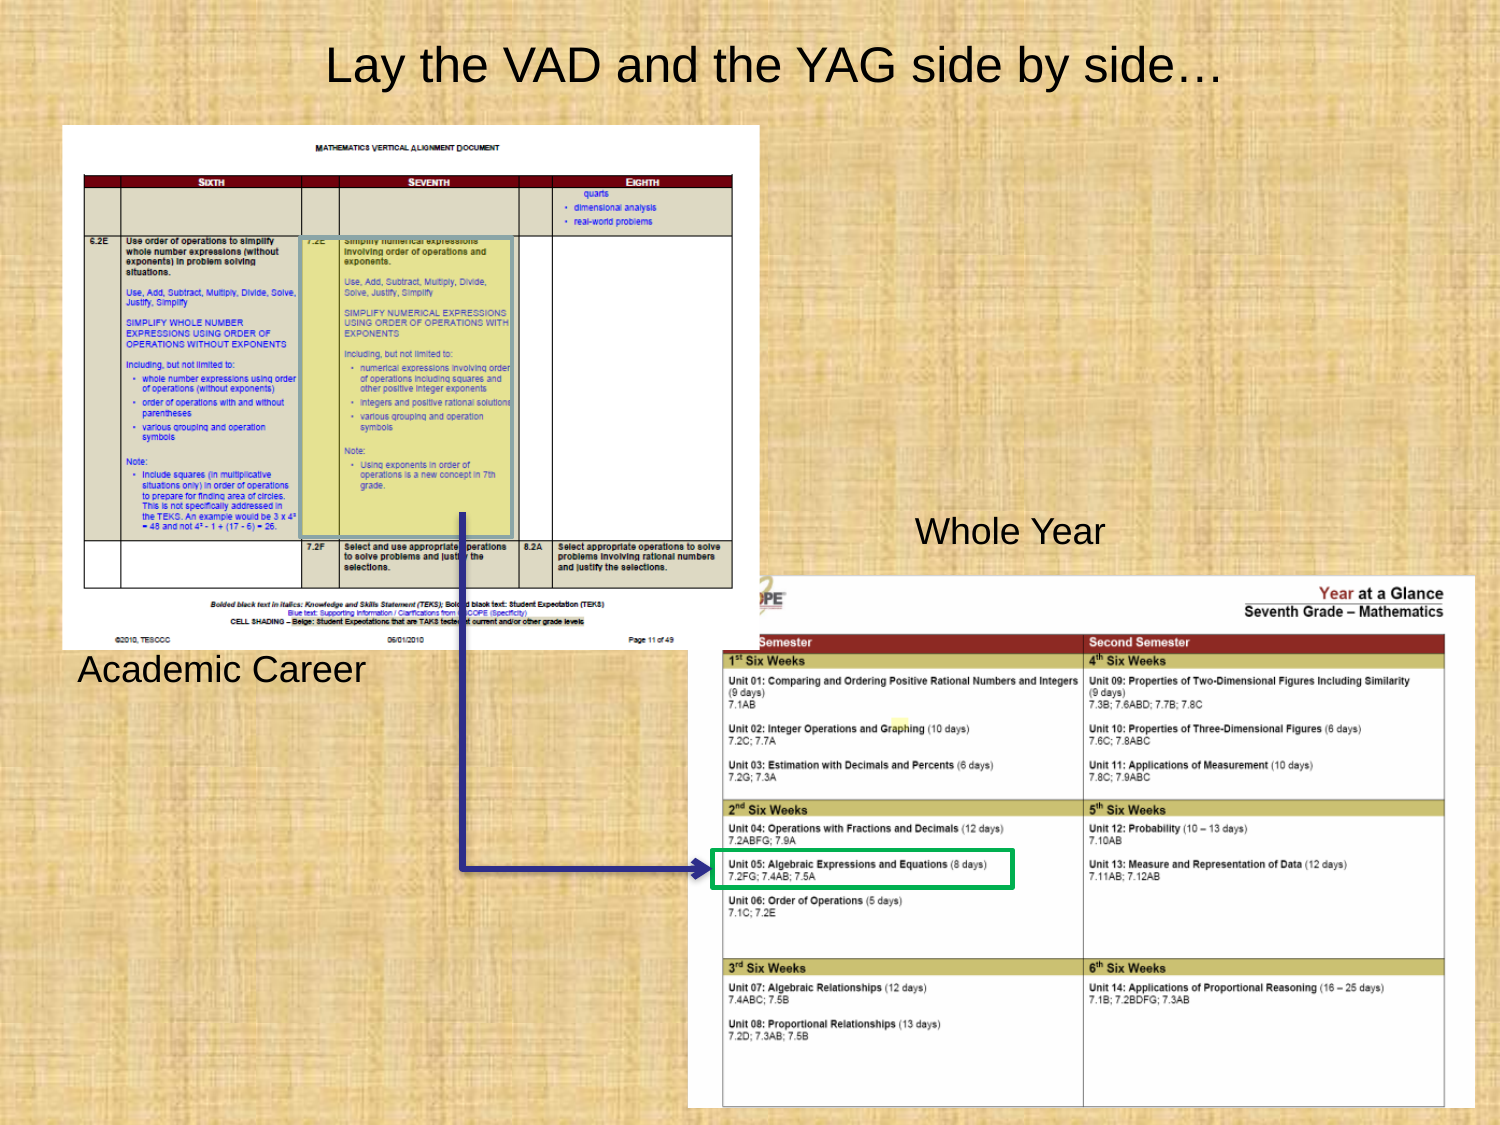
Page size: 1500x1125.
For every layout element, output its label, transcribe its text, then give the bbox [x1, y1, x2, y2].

text_box Whole Year [900, 499, 1163, 560]
picture [0, 0, 1500, 1125]
text_box Lay the VAD and the YAG side by side… [137, 24, 1414, 100]
text_box Academic Career [62, 659, 400, 698]
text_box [409, 565, 766, 816]
